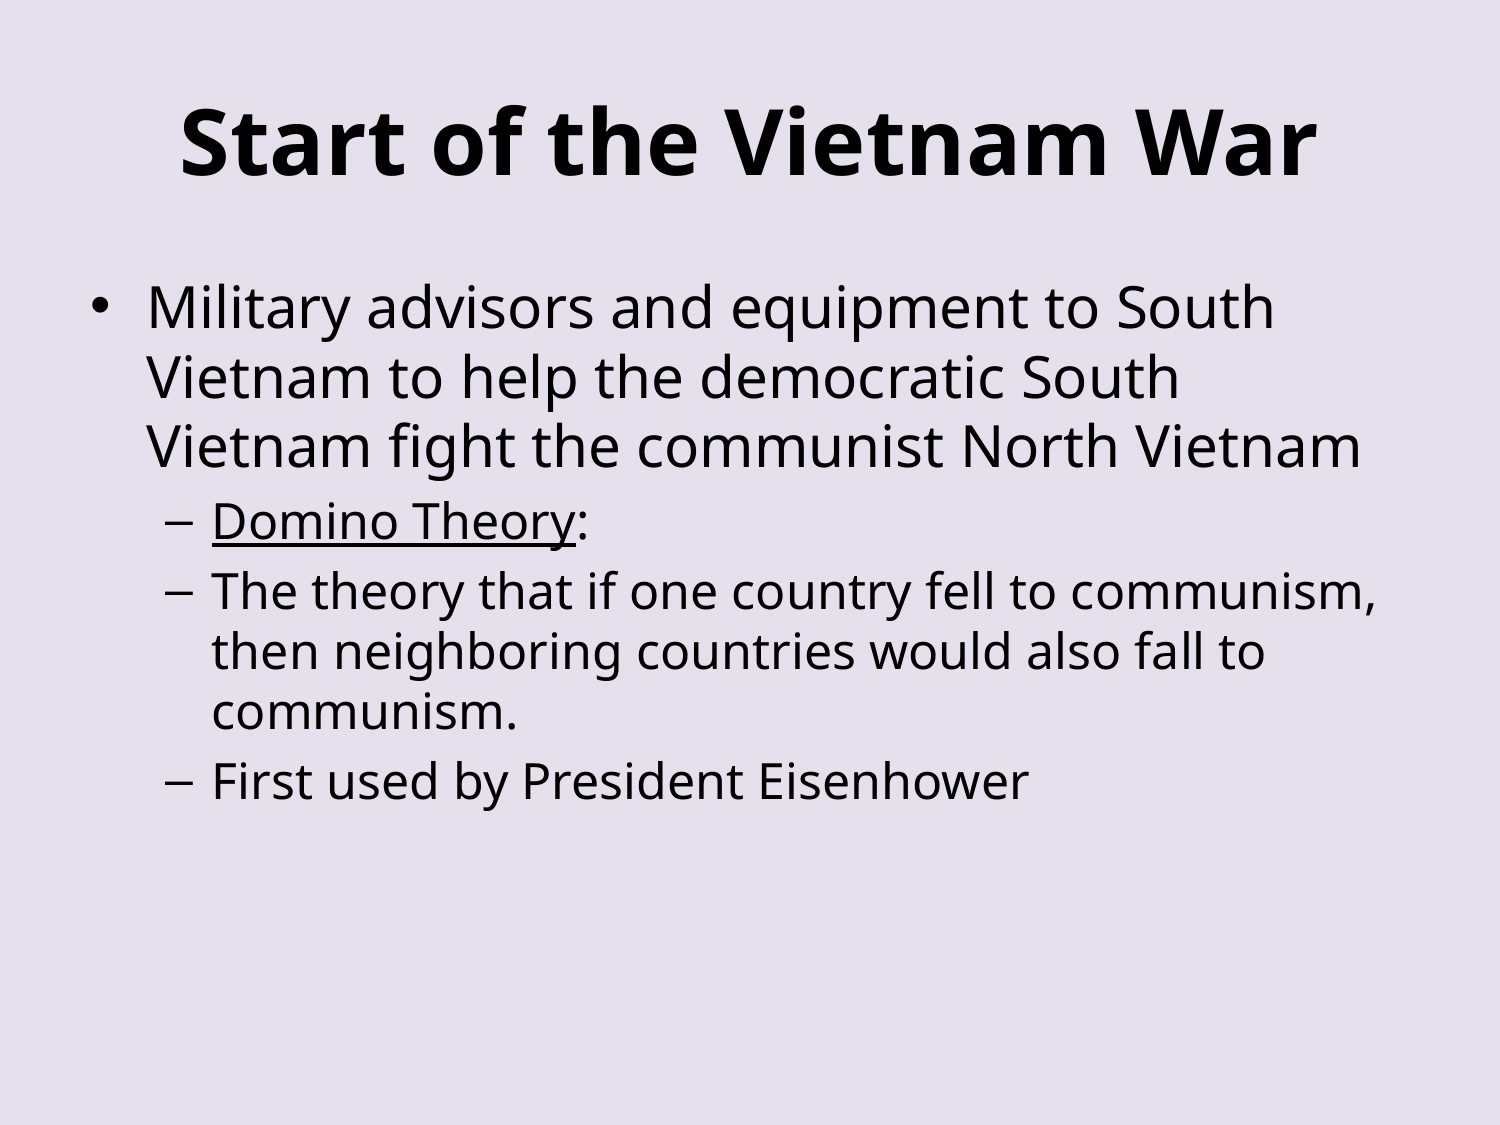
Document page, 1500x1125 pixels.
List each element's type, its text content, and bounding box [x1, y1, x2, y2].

list Military advisors and equipment to South Vietnam to help the democratic South Vietnam fight the communist North Vietnam Domino Theory: The theory that if one country fell to communism, then neighboring countries would also fall to communism. First used by President Eisenhower [75, 262, 1425, 1005]
title Start of the Vietnam War [75, 45, 1425, 233]
